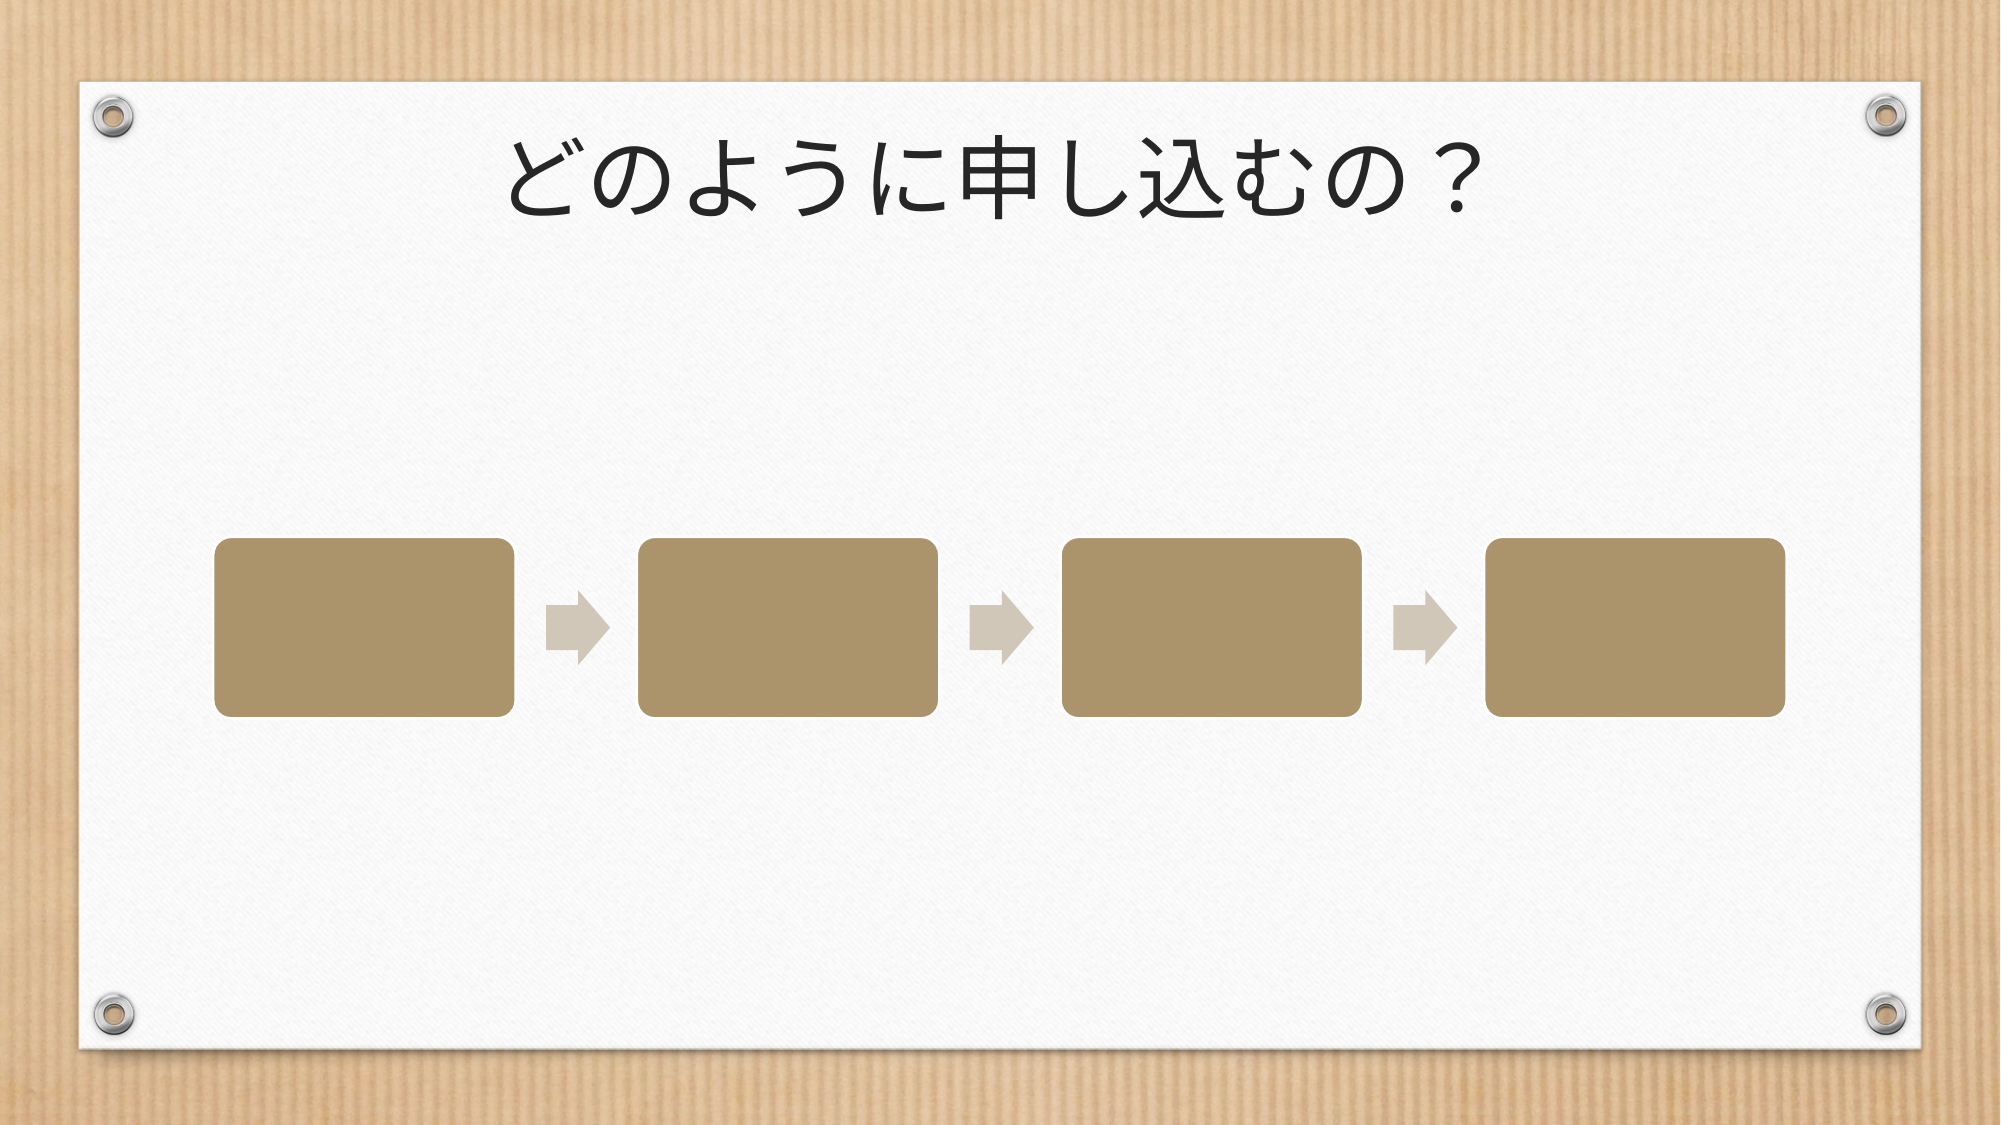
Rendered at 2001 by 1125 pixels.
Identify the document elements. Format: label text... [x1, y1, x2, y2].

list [212, 291, 1788, 964]
title どのように申し込むの？ [212, 90, 1788, 262]
picture [0, 0, 2001, 1125]
